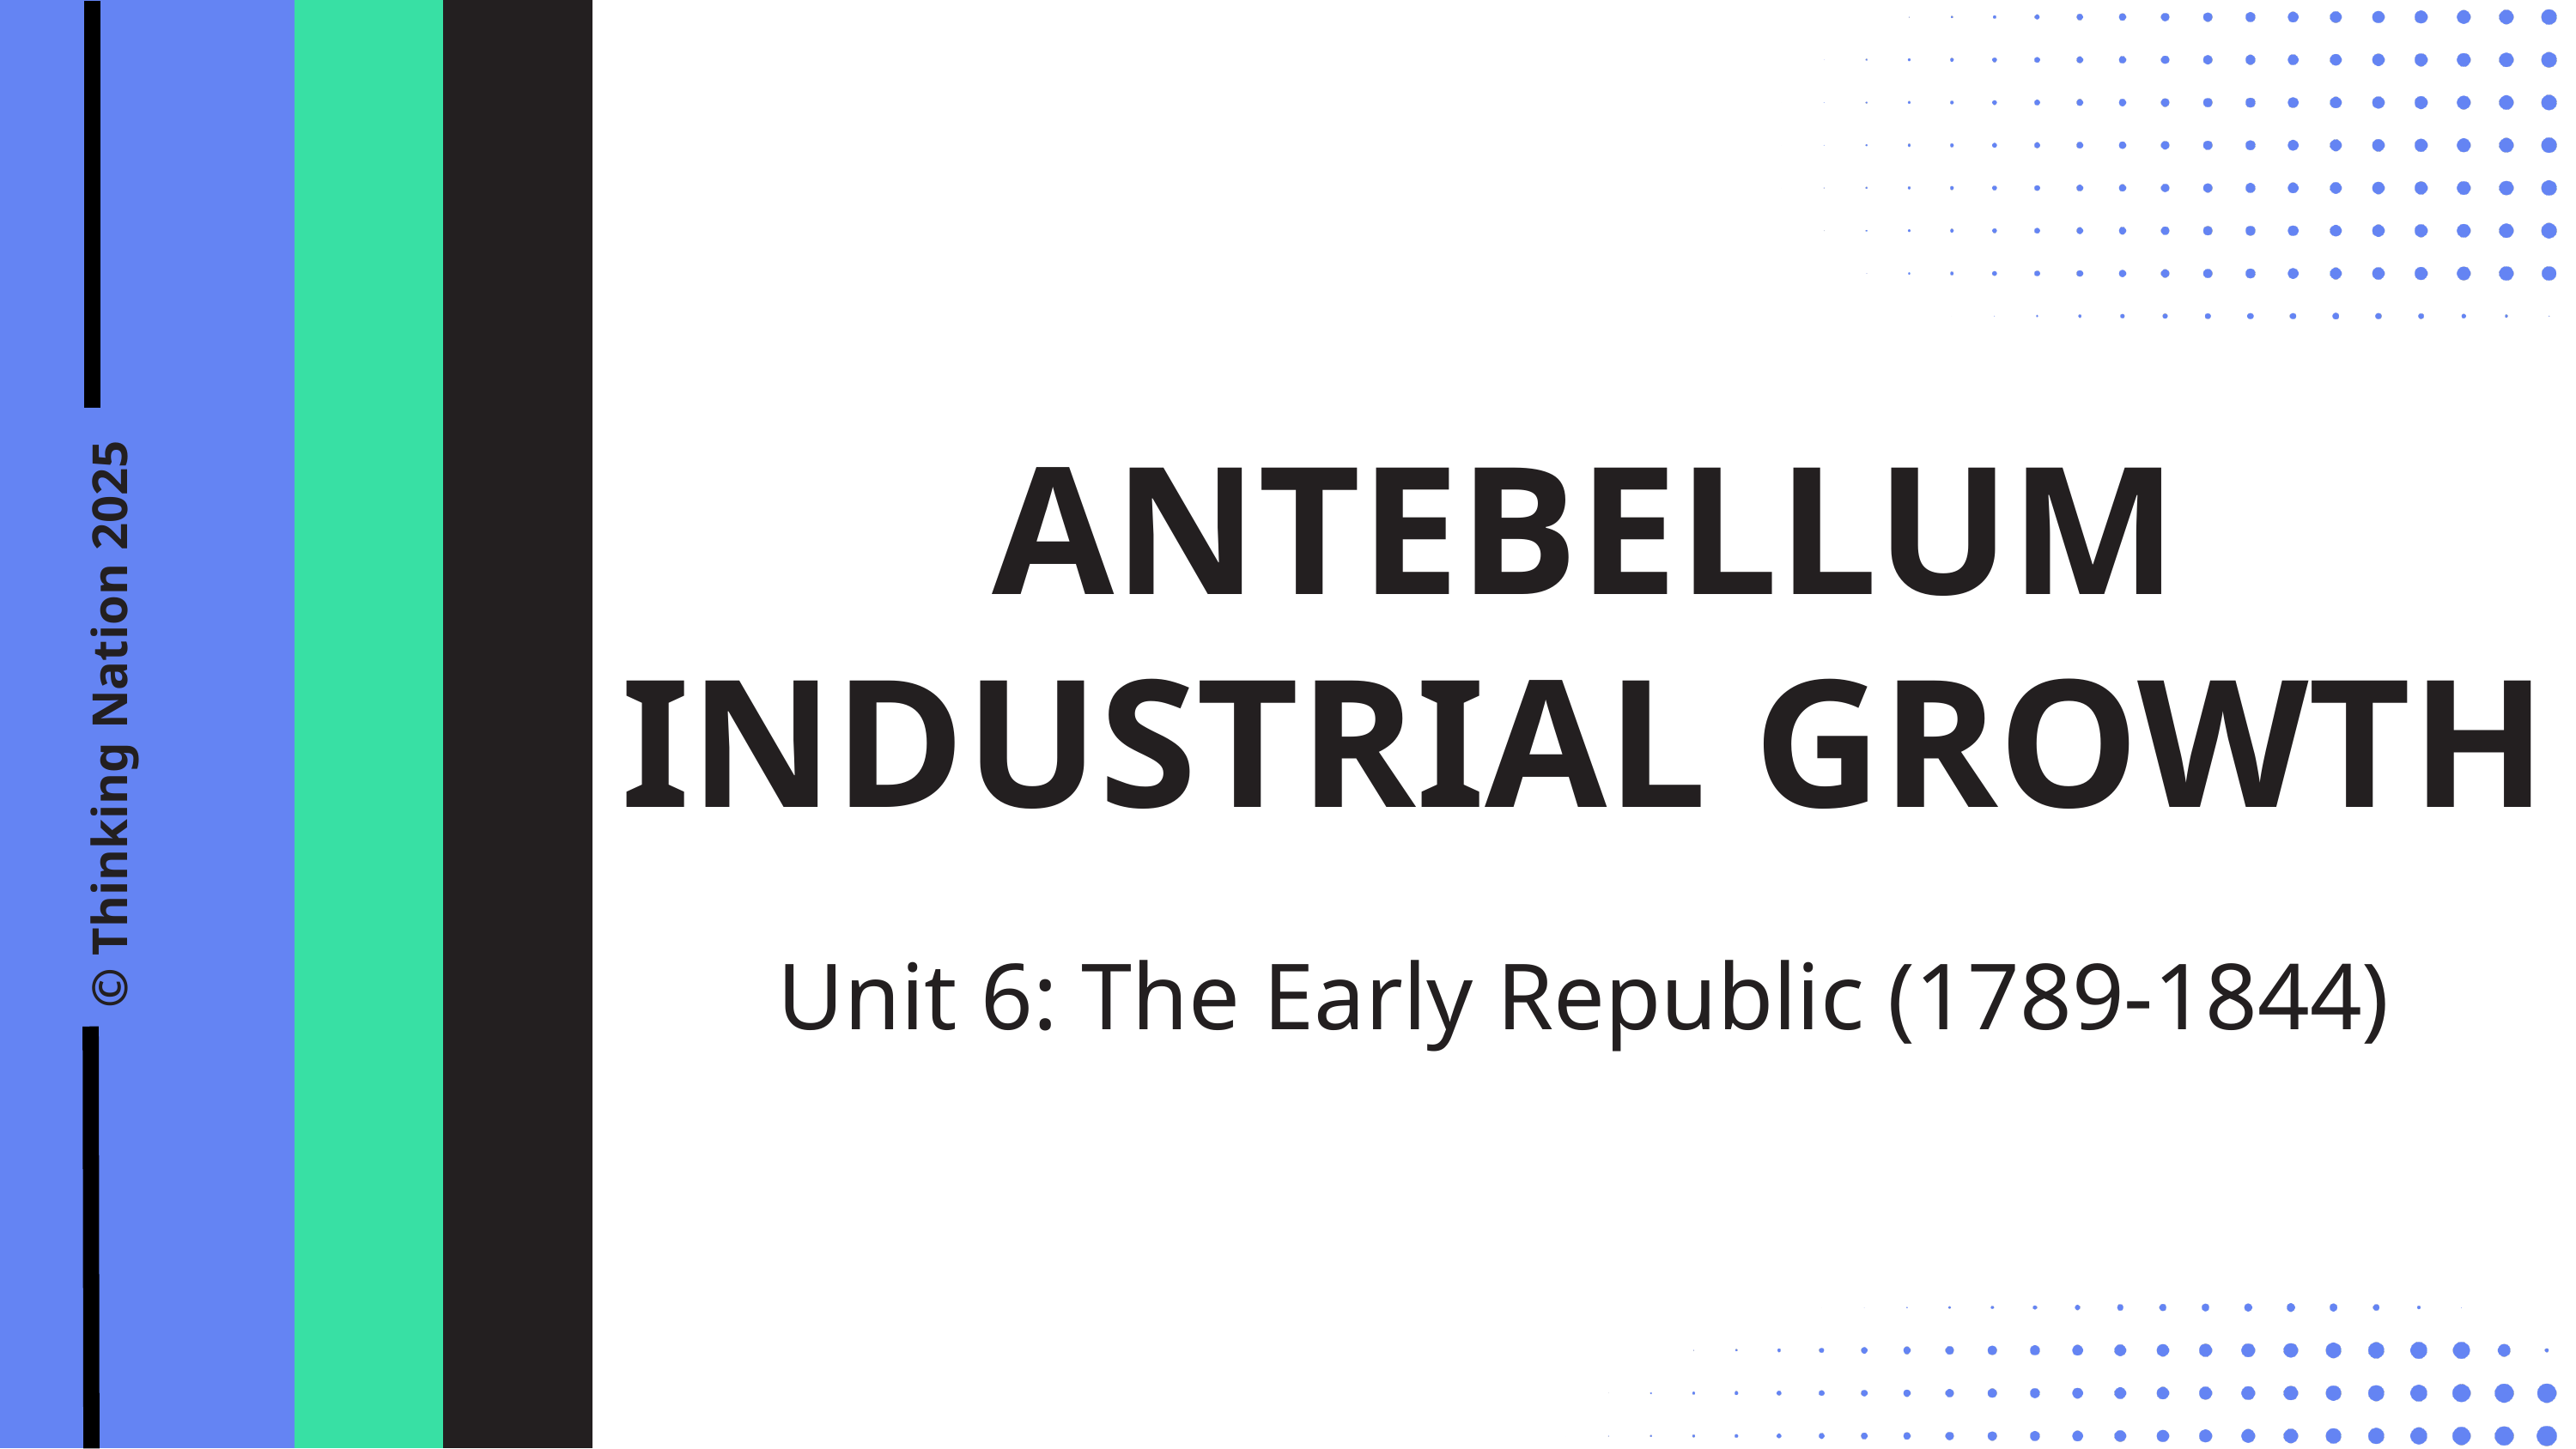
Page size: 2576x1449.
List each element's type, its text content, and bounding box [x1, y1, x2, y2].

text_box ANTEBELLUM INDUSTRIAL GROWTH [599, 417, 2576, 843]
text_box [1565, 1303, 2576, 1449]
text_box Unit 6: The Early Republic (1789-1844) [599, 894, 2576, 1048]
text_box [0, 0, 593, 1449]
text_box [1781, 0, 2576, 319]
